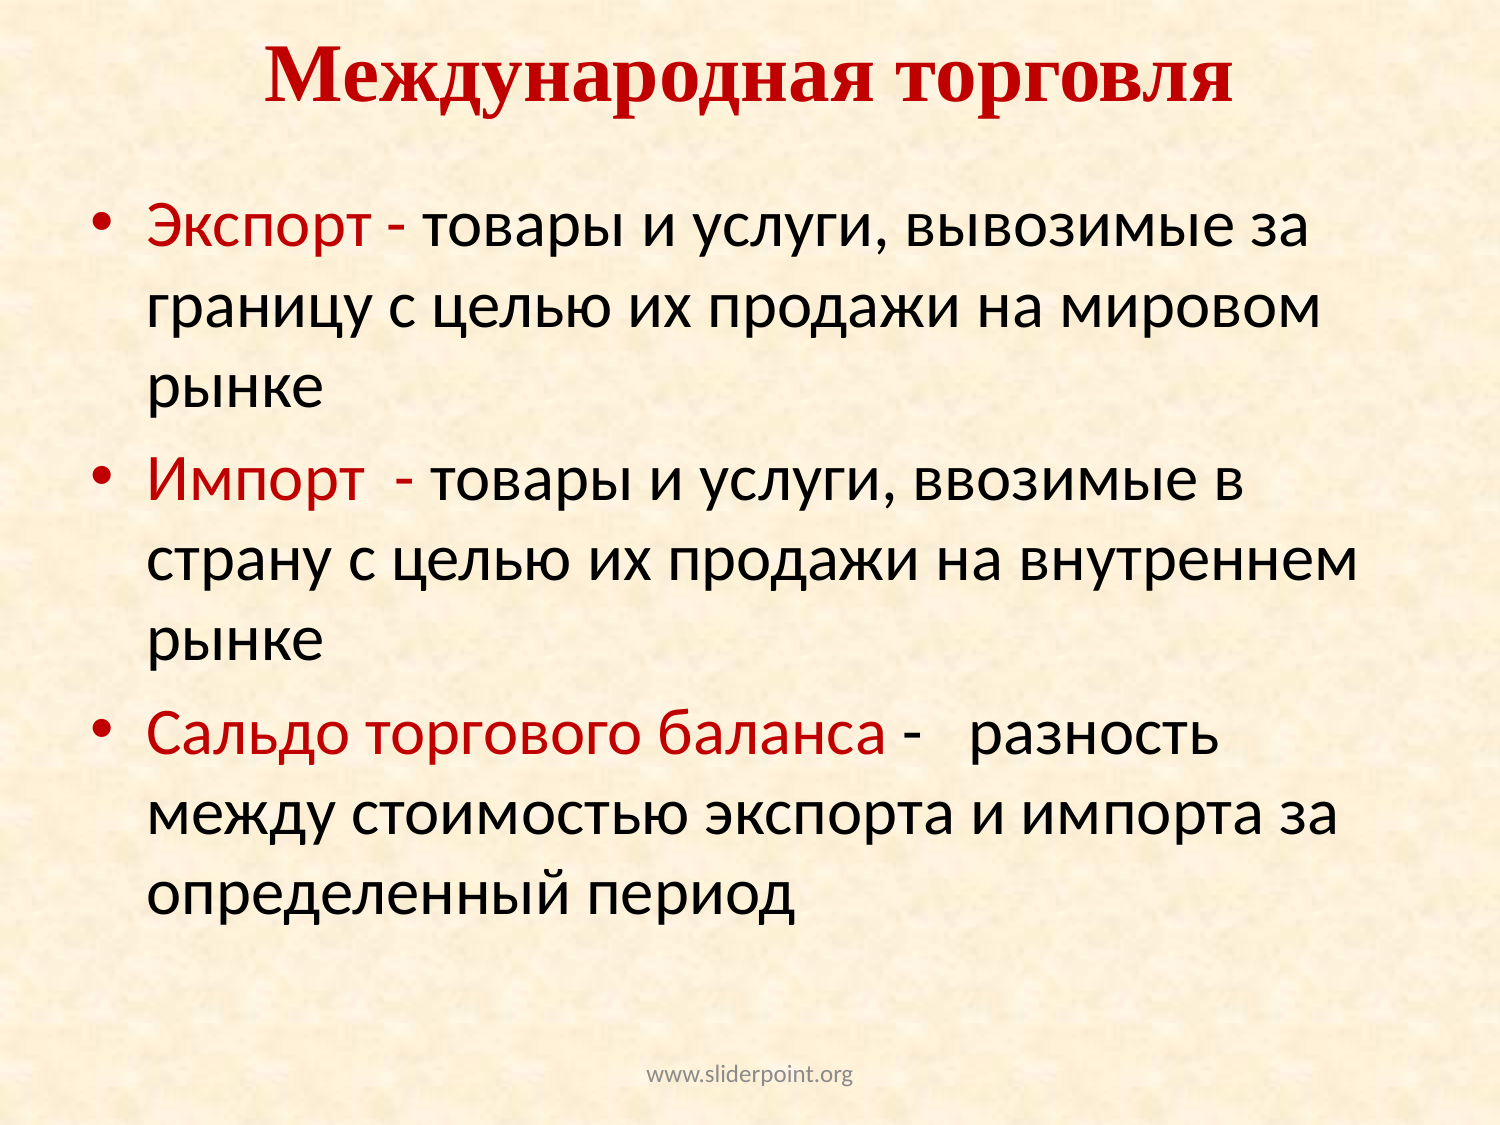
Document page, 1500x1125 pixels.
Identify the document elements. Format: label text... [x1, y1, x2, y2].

footer www.sliderpoint.org [512, 1042, 988, 1103]
title Международная торговля [75, 0, 1425, 138]
list Экспорт - товары и услуги, вывозимые за границу с целью их продажи на мировом рынке Импорт - товары и услуги, ввозимые в страну с целью их продажи на внутреннем рынке Сальдо торгового баланса - разность между стоимостью экспорта и импорта за определенный период [75, 172, 1425, 1035]
picture [0, 0, 1500, 1125]
